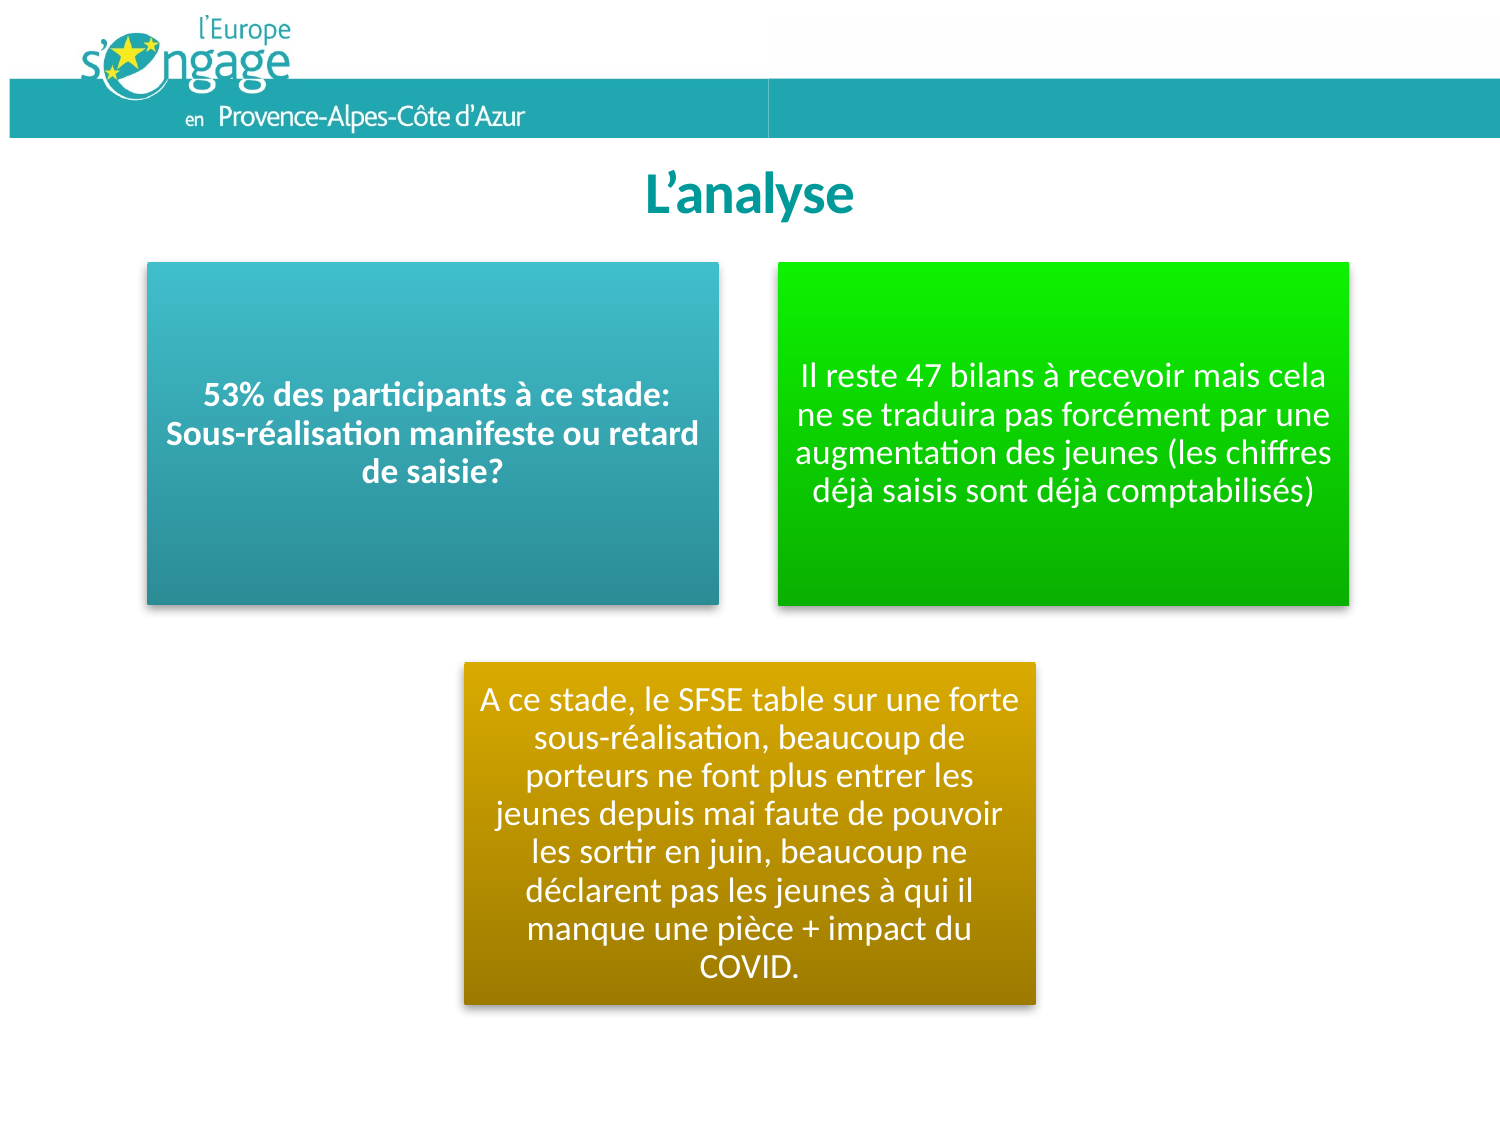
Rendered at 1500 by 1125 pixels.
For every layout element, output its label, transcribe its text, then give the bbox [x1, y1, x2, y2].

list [74, 262, 1426, 1006]
title L’analyse [75, 150, 1425, 233]
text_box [9, 14, 1500, 139]
